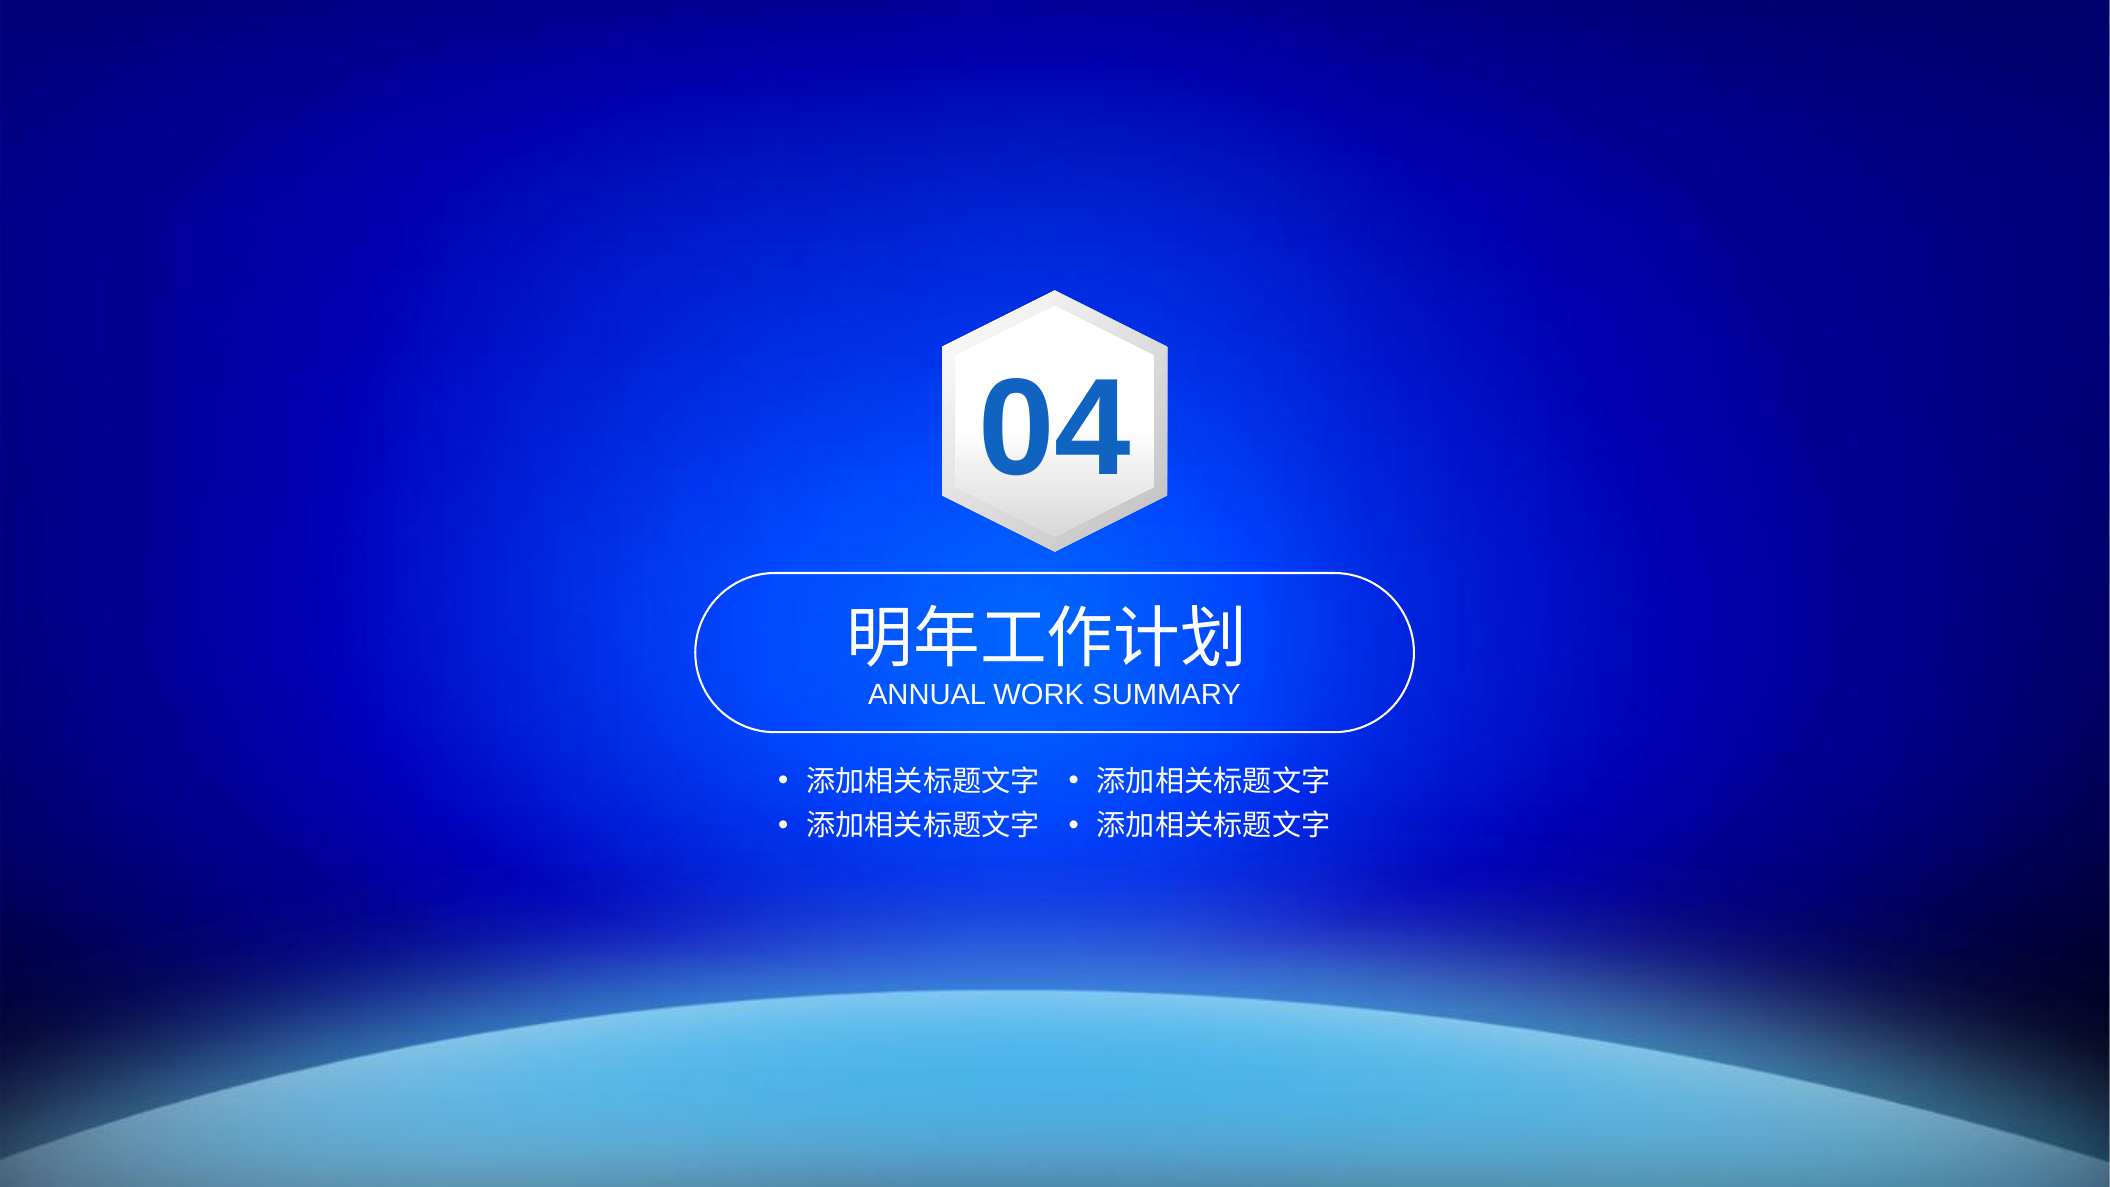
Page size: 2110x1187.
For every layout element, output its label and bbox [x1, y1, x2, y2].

picture [0, 0, 2110, 1187]
text_box [942, 290, 1168, 552]
